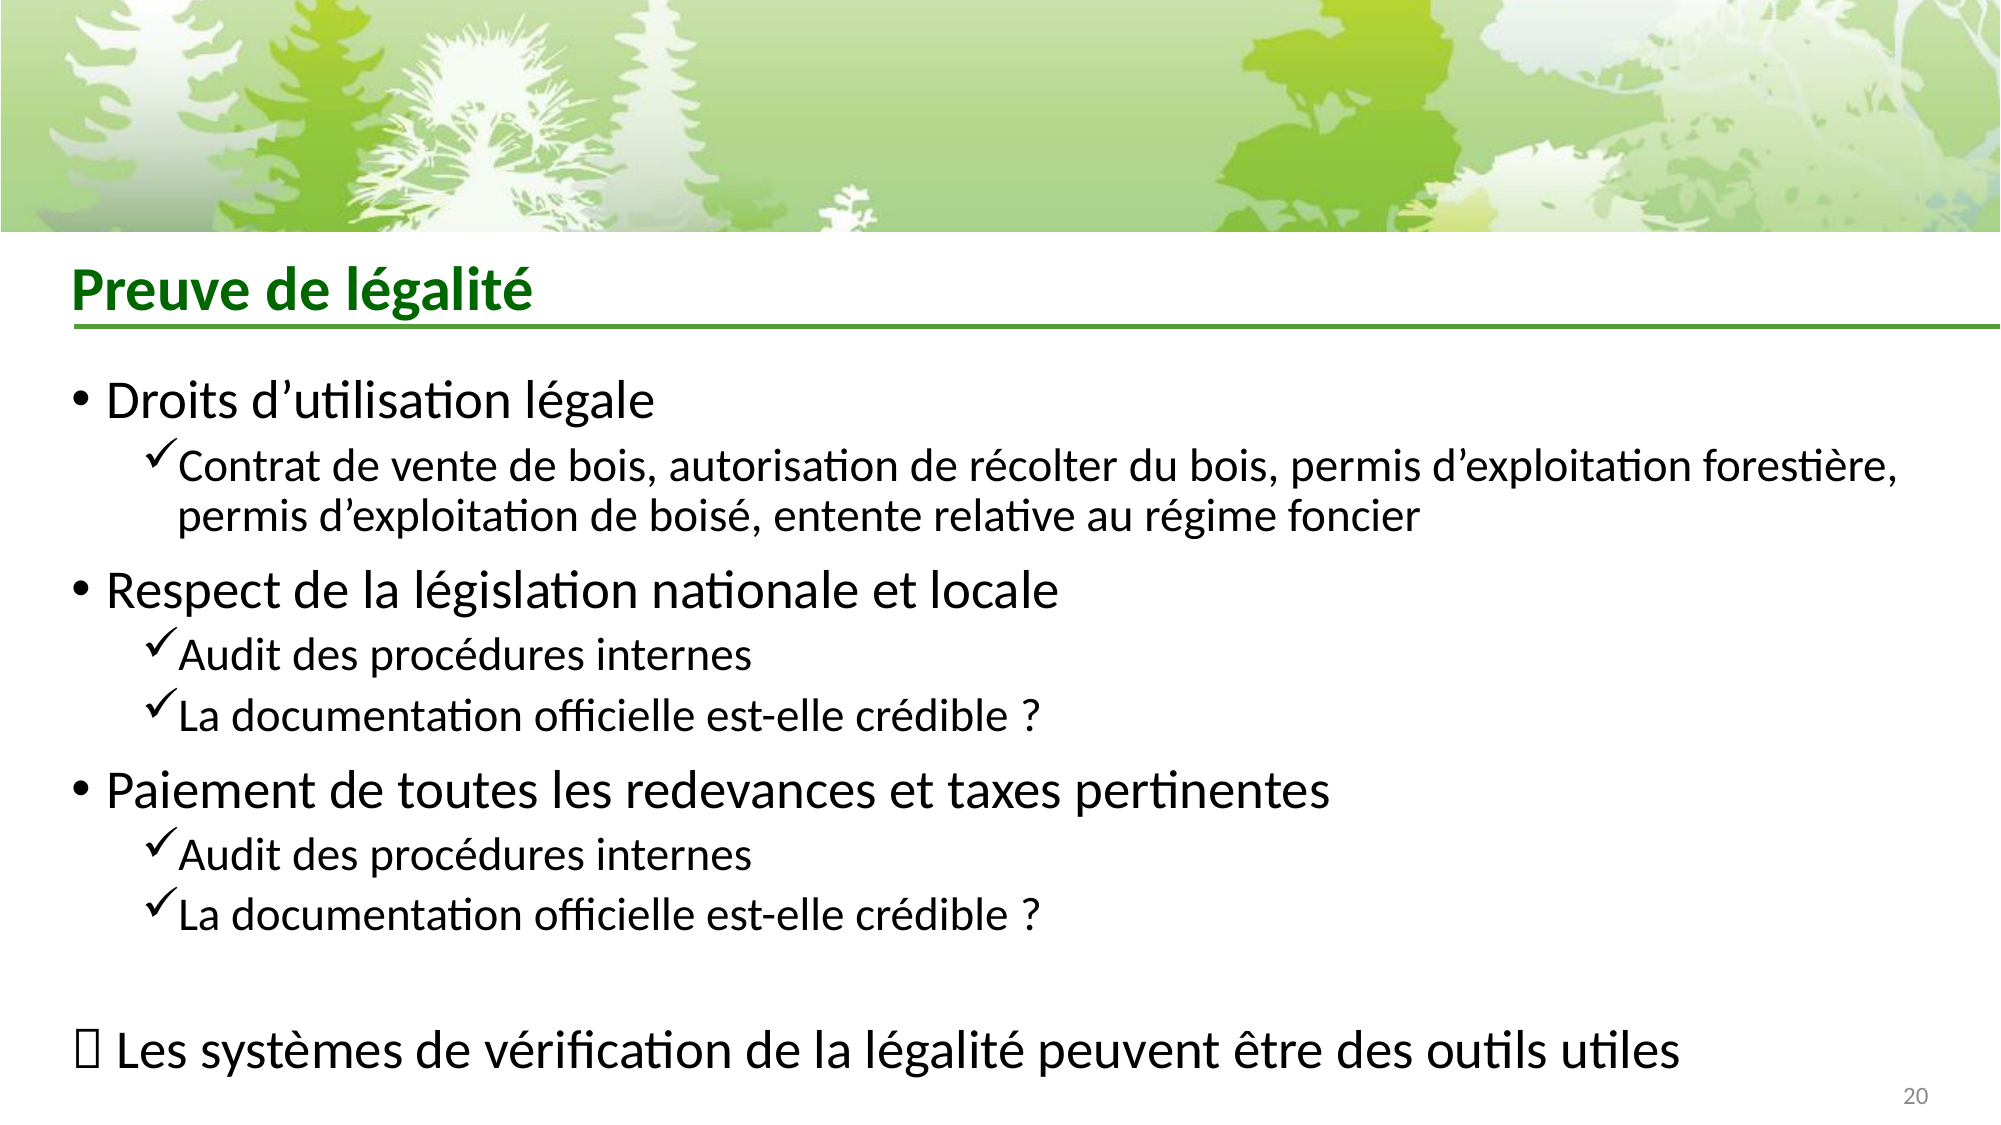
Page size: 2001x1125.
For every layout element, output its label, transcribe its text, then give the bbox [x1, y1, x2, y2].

list Droits d’utilisation légale Contrat de vente de bois, autorisation de récolter du bois, permis d’exploitation forestière, permis d’exploitation de boisé, entente relative au régime foncier Respect de la législation nationale et locale Audit des procédures internes La documentation officielle est-elle crédible ? Paiement de toutes les redevances et taxes pertinentes Audit des procédures internes La documentation officielle est-elle crédible ?  Les systèmes de vérification de la légalité peuvent être des outils utiles [56, 364, 1944, 1090]
slide_number 20 [1493, 1065, 1944, 1125]
title Preuve de légalité [56, 181, 1782, 364]
picture [0, 0, 2000, 232]
